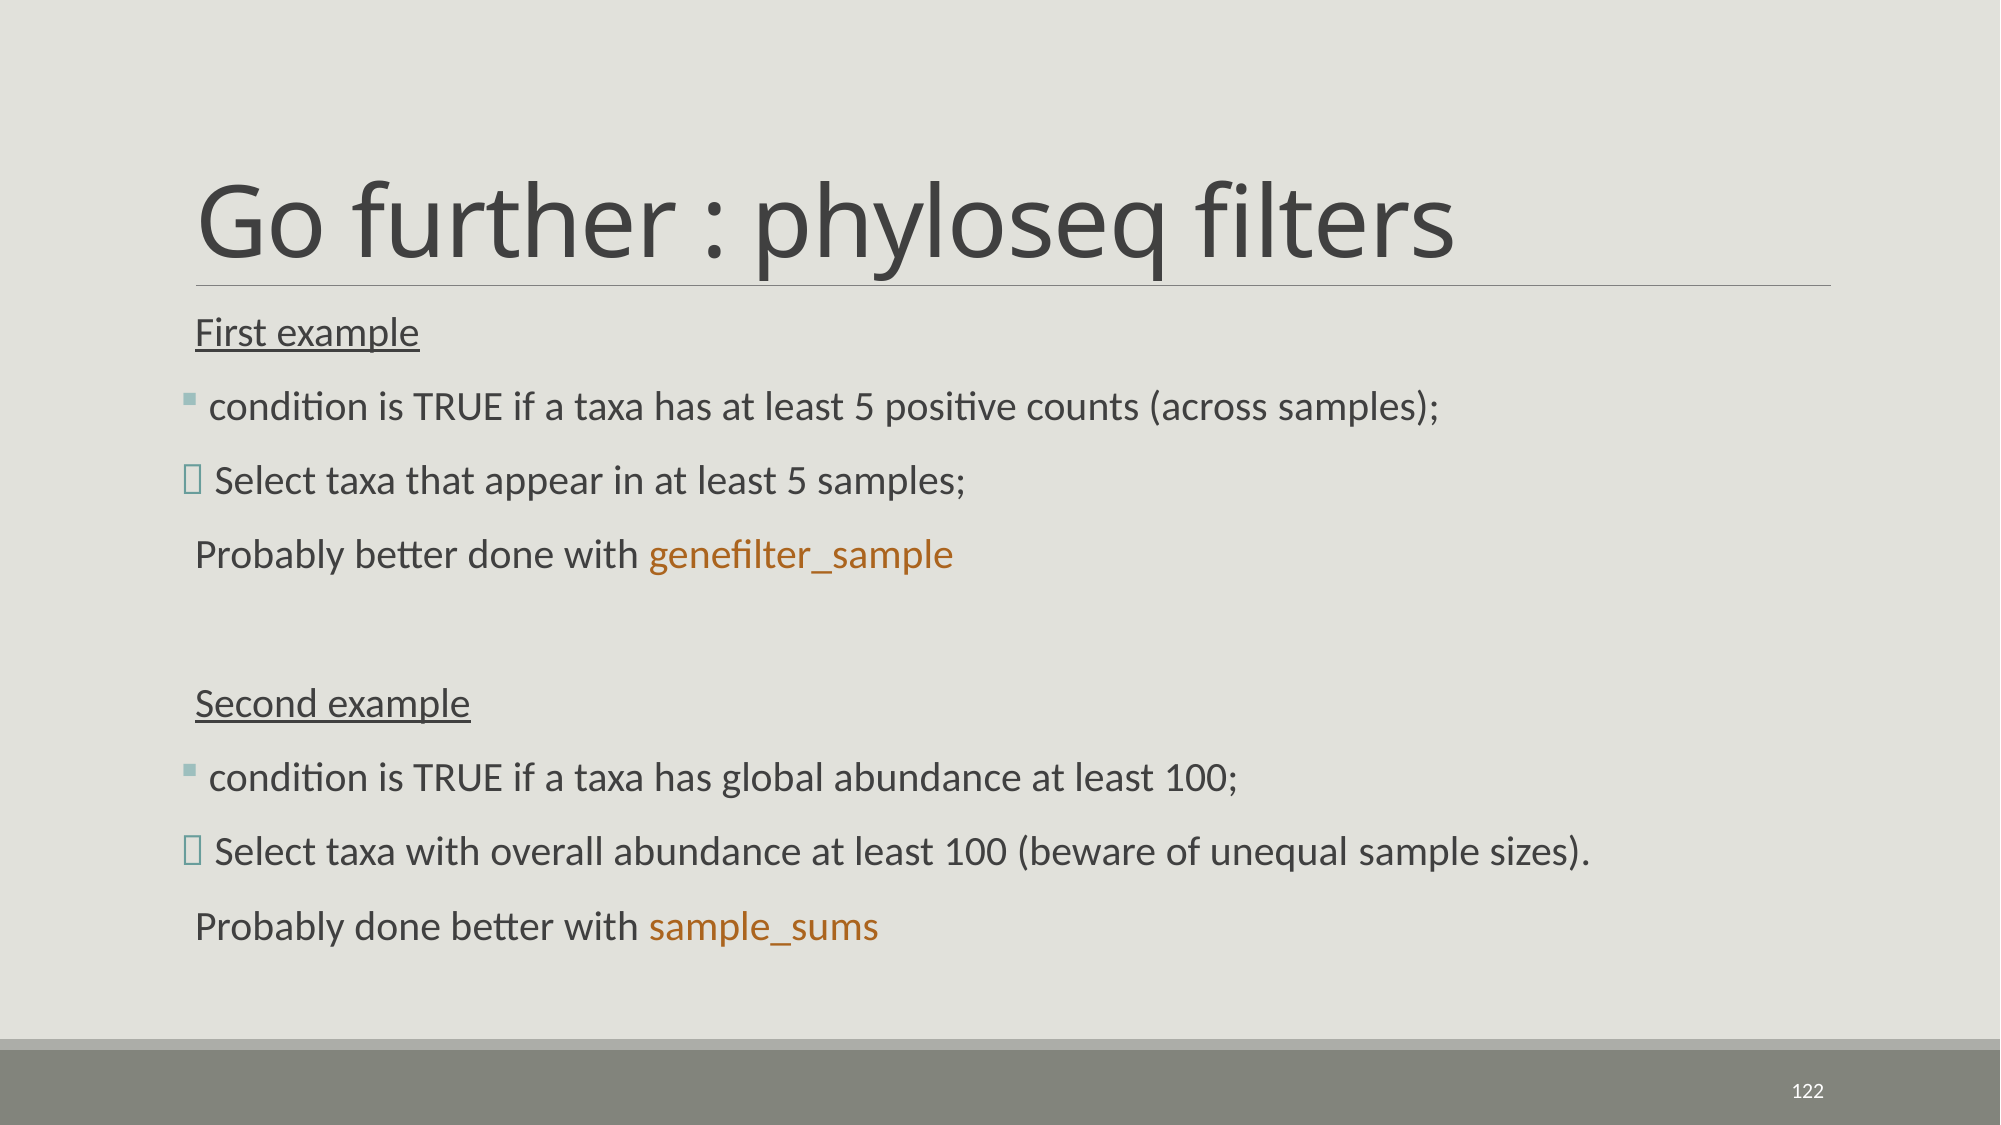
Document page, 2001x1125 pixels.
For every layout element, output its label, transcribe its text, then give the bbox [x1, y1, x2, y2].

list First example condition is TRUE if a taxa has at least 5 positive counts (across samples);  Select taxa that appear in at least 5 samples; Probably better done with genefilter_sample Second example condition is TRUE if a taxa has global abundance at least 100;  Select taxa with overall abundance at least 100 (beware of unequal sample sizes). Probably done better with sample_sums [180, 302, 1830, 963]
slide_number 122 [1624, 1059, 1840, 1120]
title Go further : phyloseq filters [180, 47, 1830, 285]
